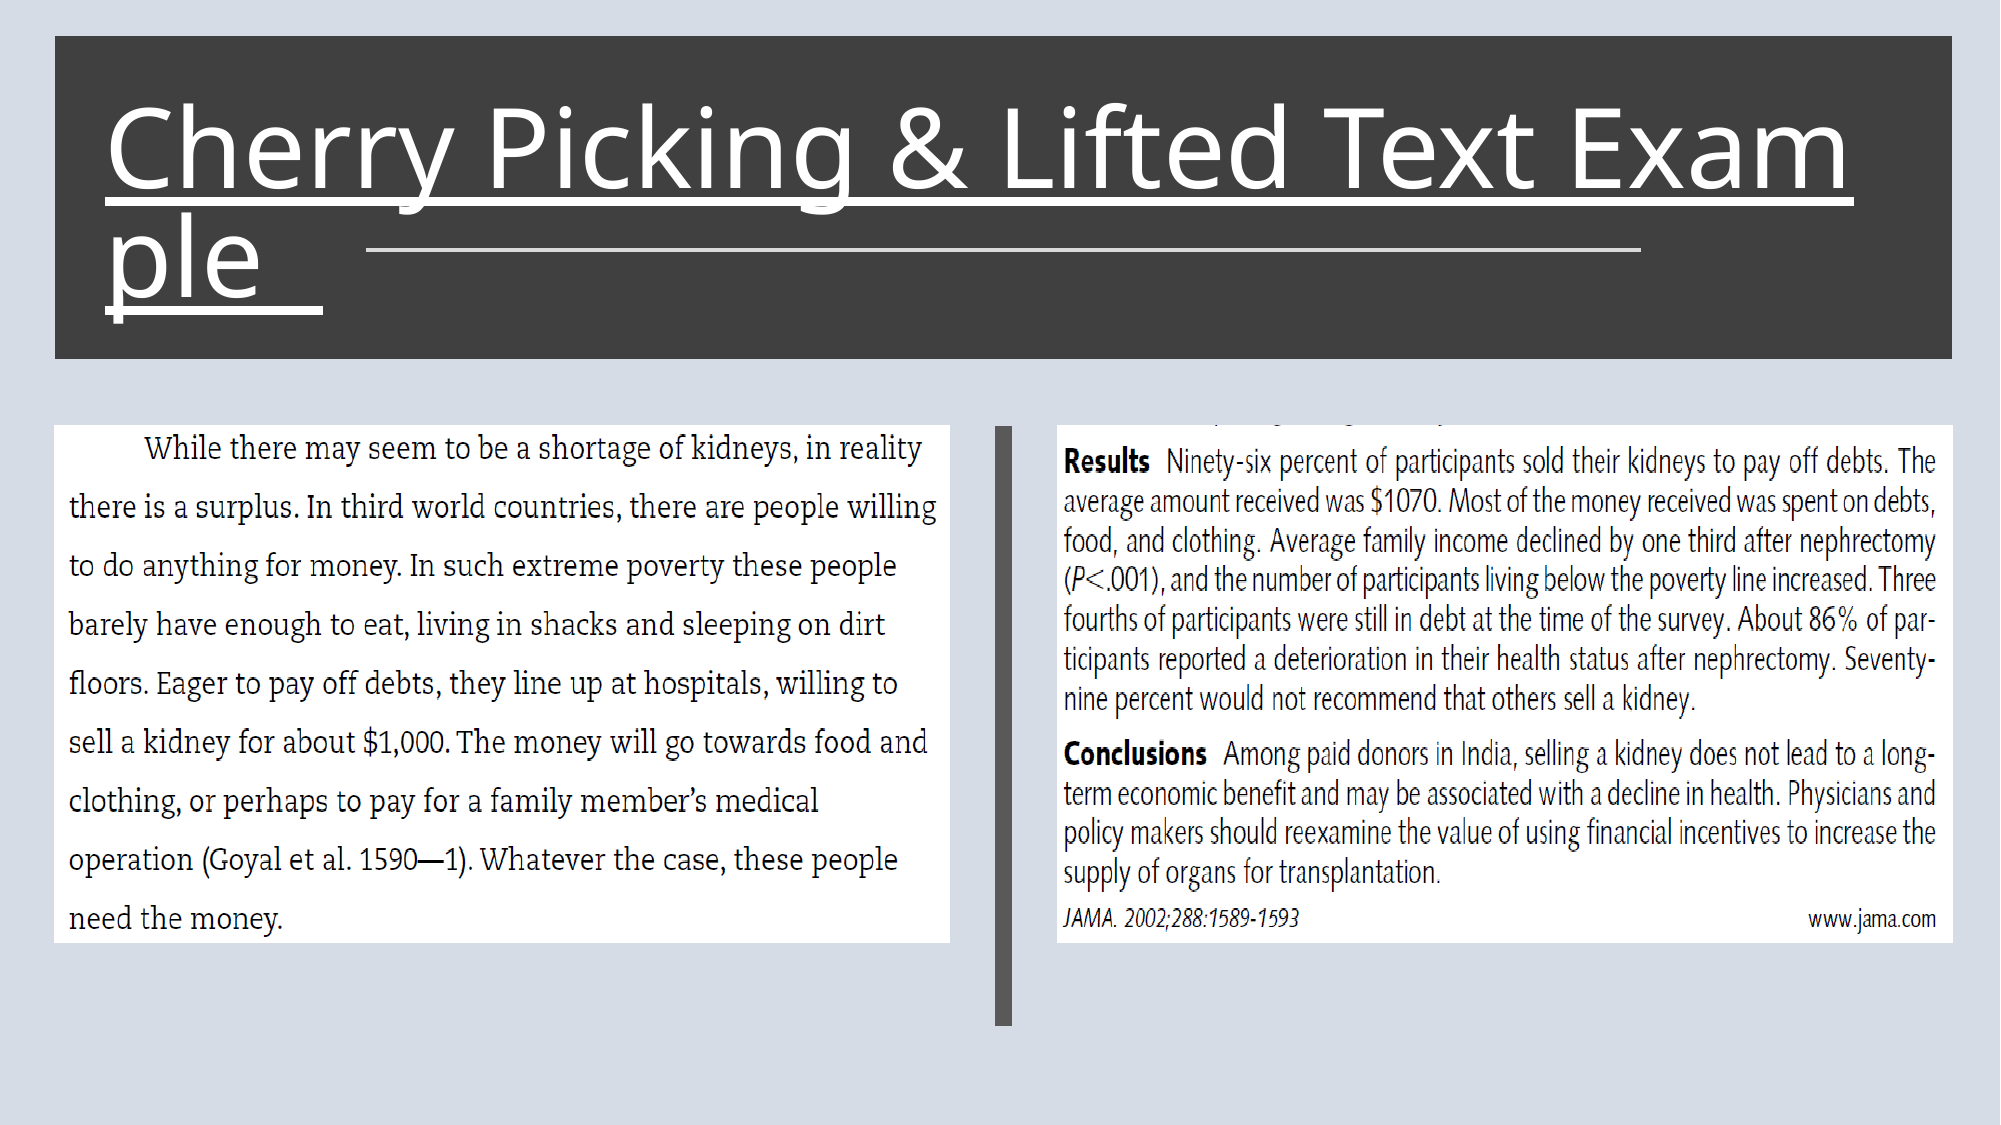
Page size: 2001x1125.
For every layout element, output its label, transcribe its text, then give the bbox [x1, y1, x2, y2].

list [54, 425, 950, 943]
text_box [64, 45, 1942, 350]
title Cherry Picking & Lifted Text Example [89, 71, 1917, 224]
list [1057, 425, 1953, 943]
